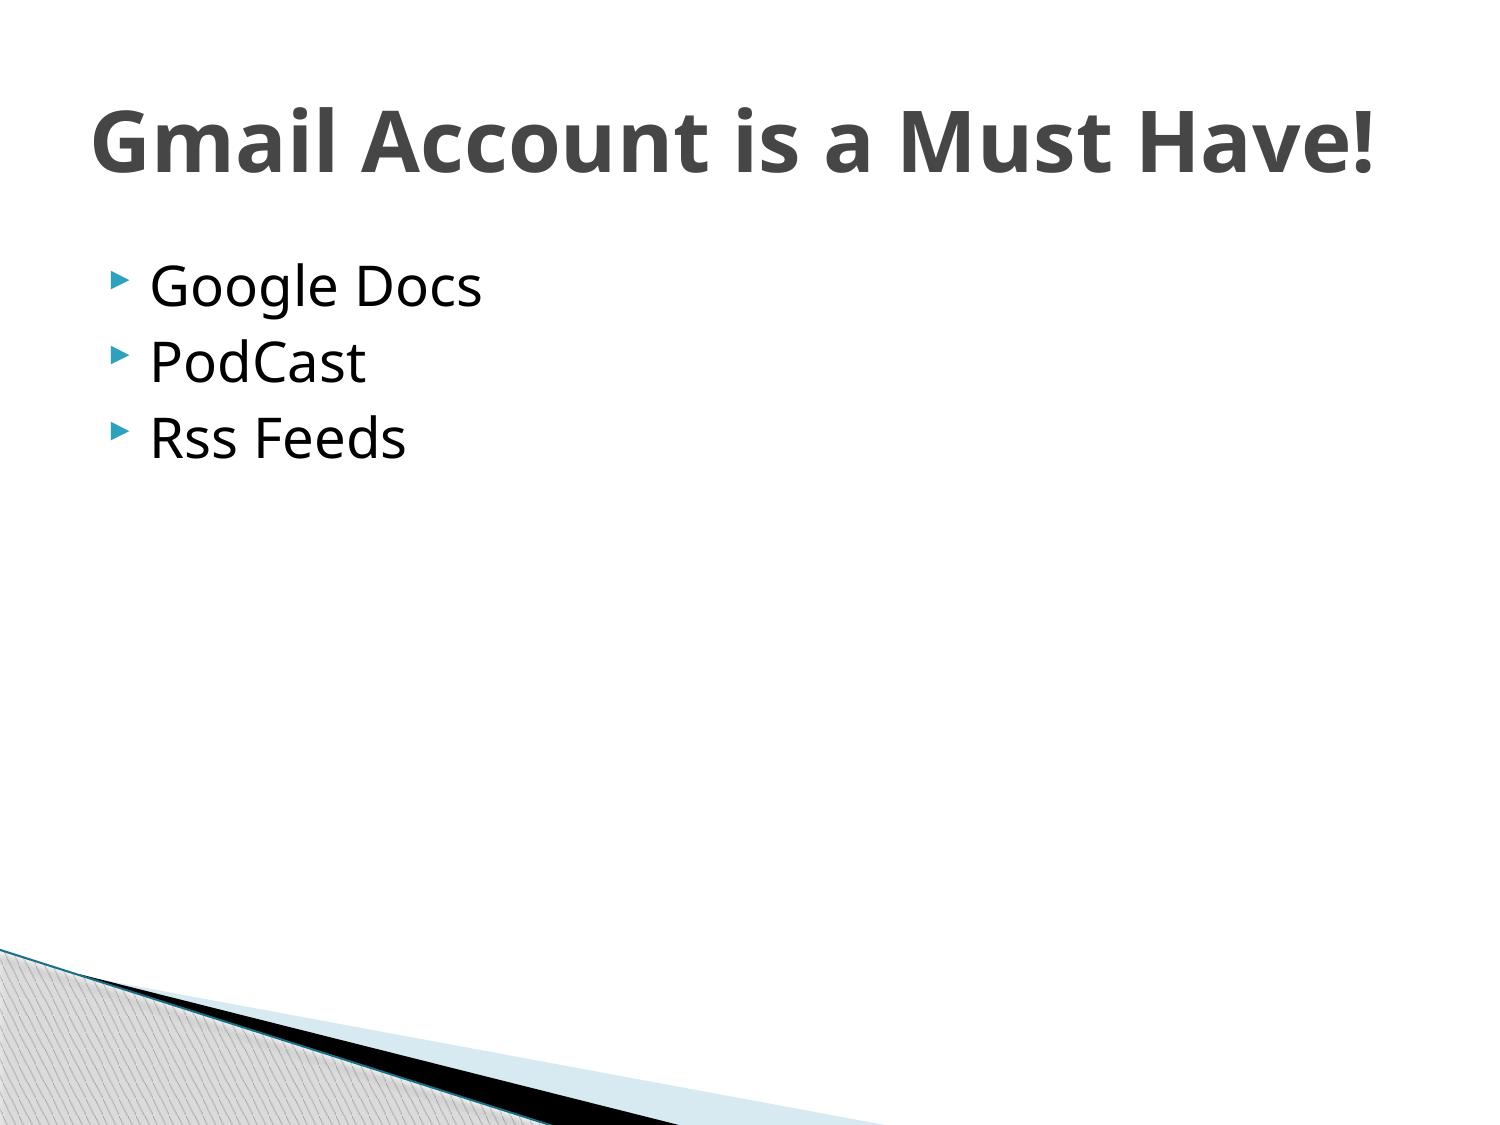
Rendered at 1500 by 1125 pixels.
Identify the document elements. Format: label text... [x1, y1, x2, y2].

title Gmail Account is a Must Have! [75, 45, 1425, 233]
list Google Docs PodCast Rss Feeds [75, 243, 1425, 986]
